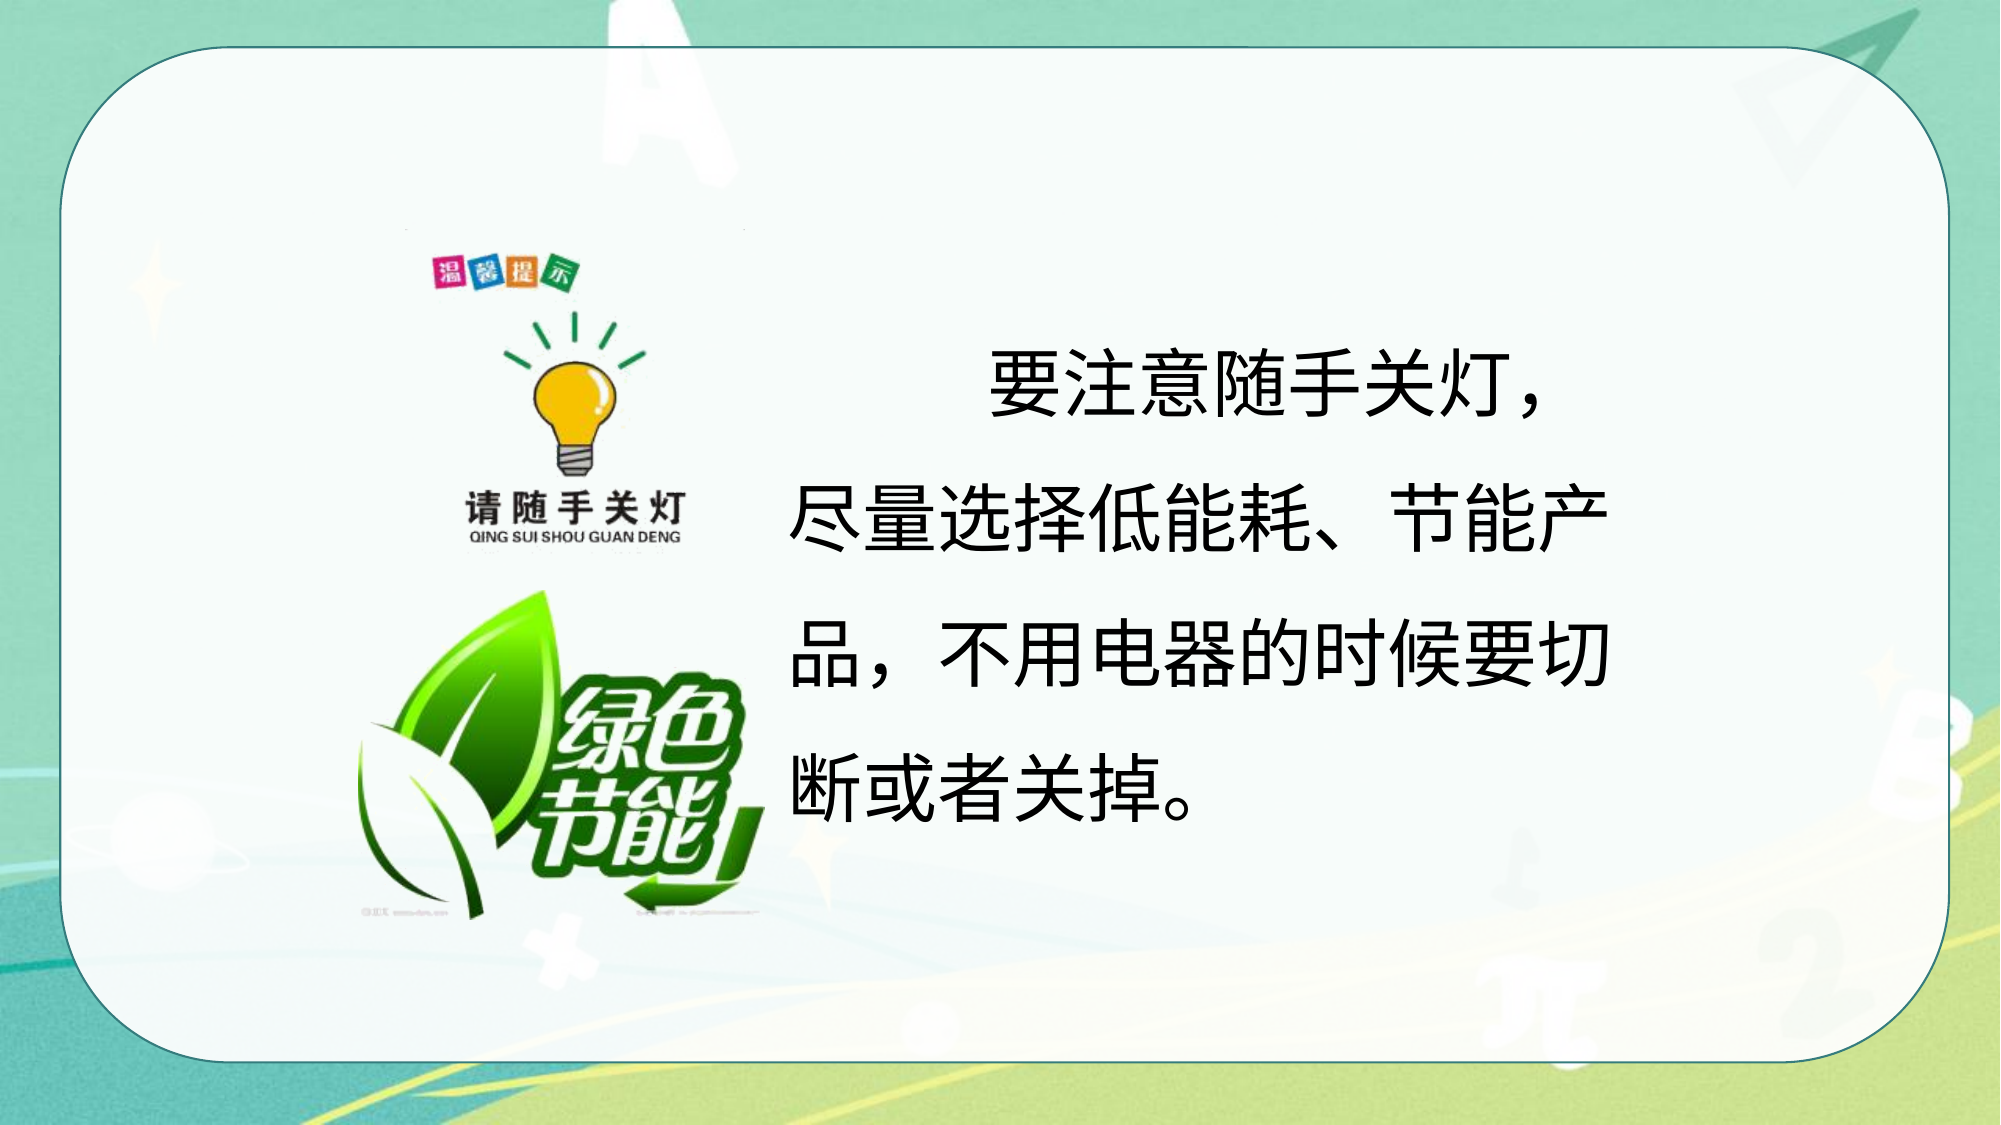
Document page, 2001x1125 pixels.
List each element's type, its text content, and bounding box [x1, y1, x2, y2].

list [405, 229, 745, 568]
picture [0, 0, 2000, 1125]
text_box 要注意随手关灯，尽量选择低能耗、节能产品，不用电器的时候要切断或者关掉。 [776, 286, 1663, 838]
